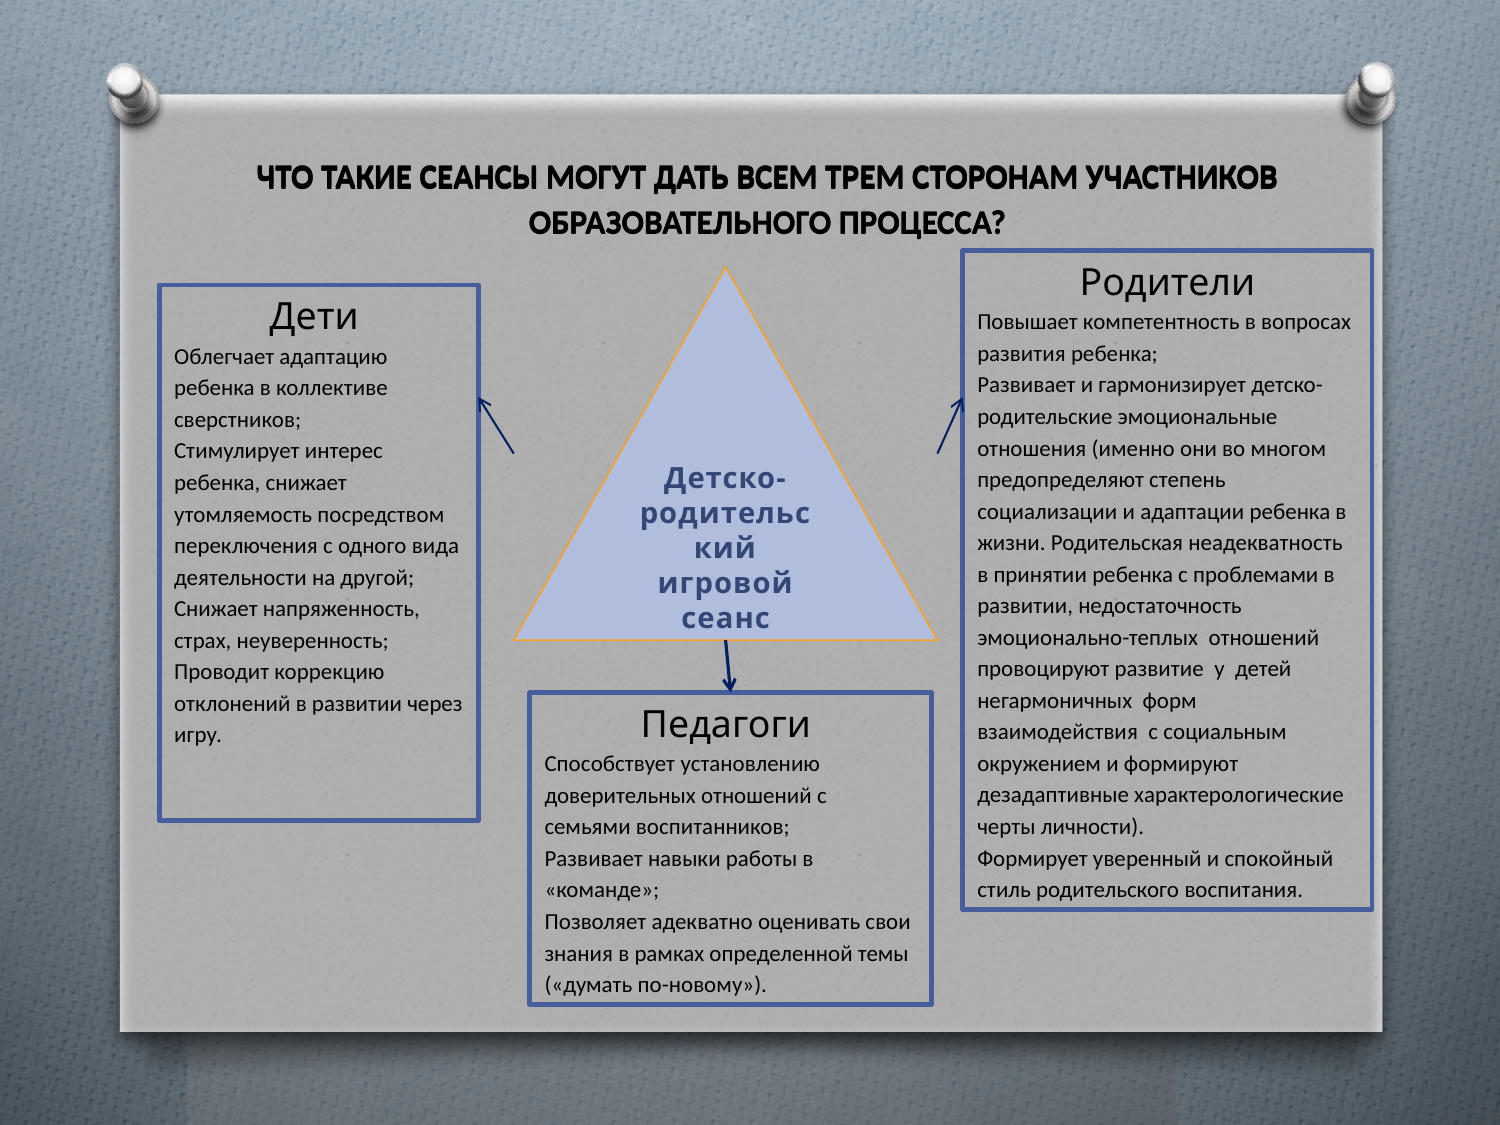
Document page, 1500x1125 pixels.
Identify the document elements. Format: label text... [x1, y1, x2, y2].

text_box Дети Облегчает адаптацию ребенка в коллективе сверстников; Стимулирует интерес ребенка, снижает утомляемость посредством переключения с одного вида деятельности на другой; Снижает напряженность, страх, неуверенность; Проводит коррекцию отклонений в развитии через игру. [159, 284, 479, 821]
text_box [725, 639, 731, 693]
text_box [831, 396, 963, 454]
picture [1317, 35, 1439, 156]
text_box Родители Повышает компетентность в вопросах развития ребенка; Развивает и гармонизирует детско-родительские эмоциональные отношения (именно они во многом предопределяют степень социализации и адаптации ребенка в жизни. Родительская неадекватность в принятии ребенка с проблемами в развитии, недостаточность эмоционально-теплых отношений провоцируют развитие у детей негармоничных форм взаимодействия с социальным окружением и формируют дезадаптивные характерологические черты личности). Формирует уверенный и спокойный стиль родительского воспитания. [962, 250, 1373, 910]
picture [75, 29, 198, 153]
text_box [477, 396, 620, 454]
text_box ЧТО ТАКИЕ СЕАНСЫ МОГУТ ДАТЬ ВСЕМ ТРЕМ СТОРОНАМ УЧАСТНИКОВ ОБРАЗОВАТЕЛЬНОГО ПРОЦЕССА? [206, 142, 1329, 249]
text_box Детско-родительский игровой сеанс [513, 266, 939, 641]
text_box Педагоги Способствует установлению доверительных отношений с семьями воспитанников; Развивает навыки работы в «команде»; Позволяет адекватно оценивать свои знания в рамках определенной темы («думать по-новому»). [529, 692, 932, 1005]
